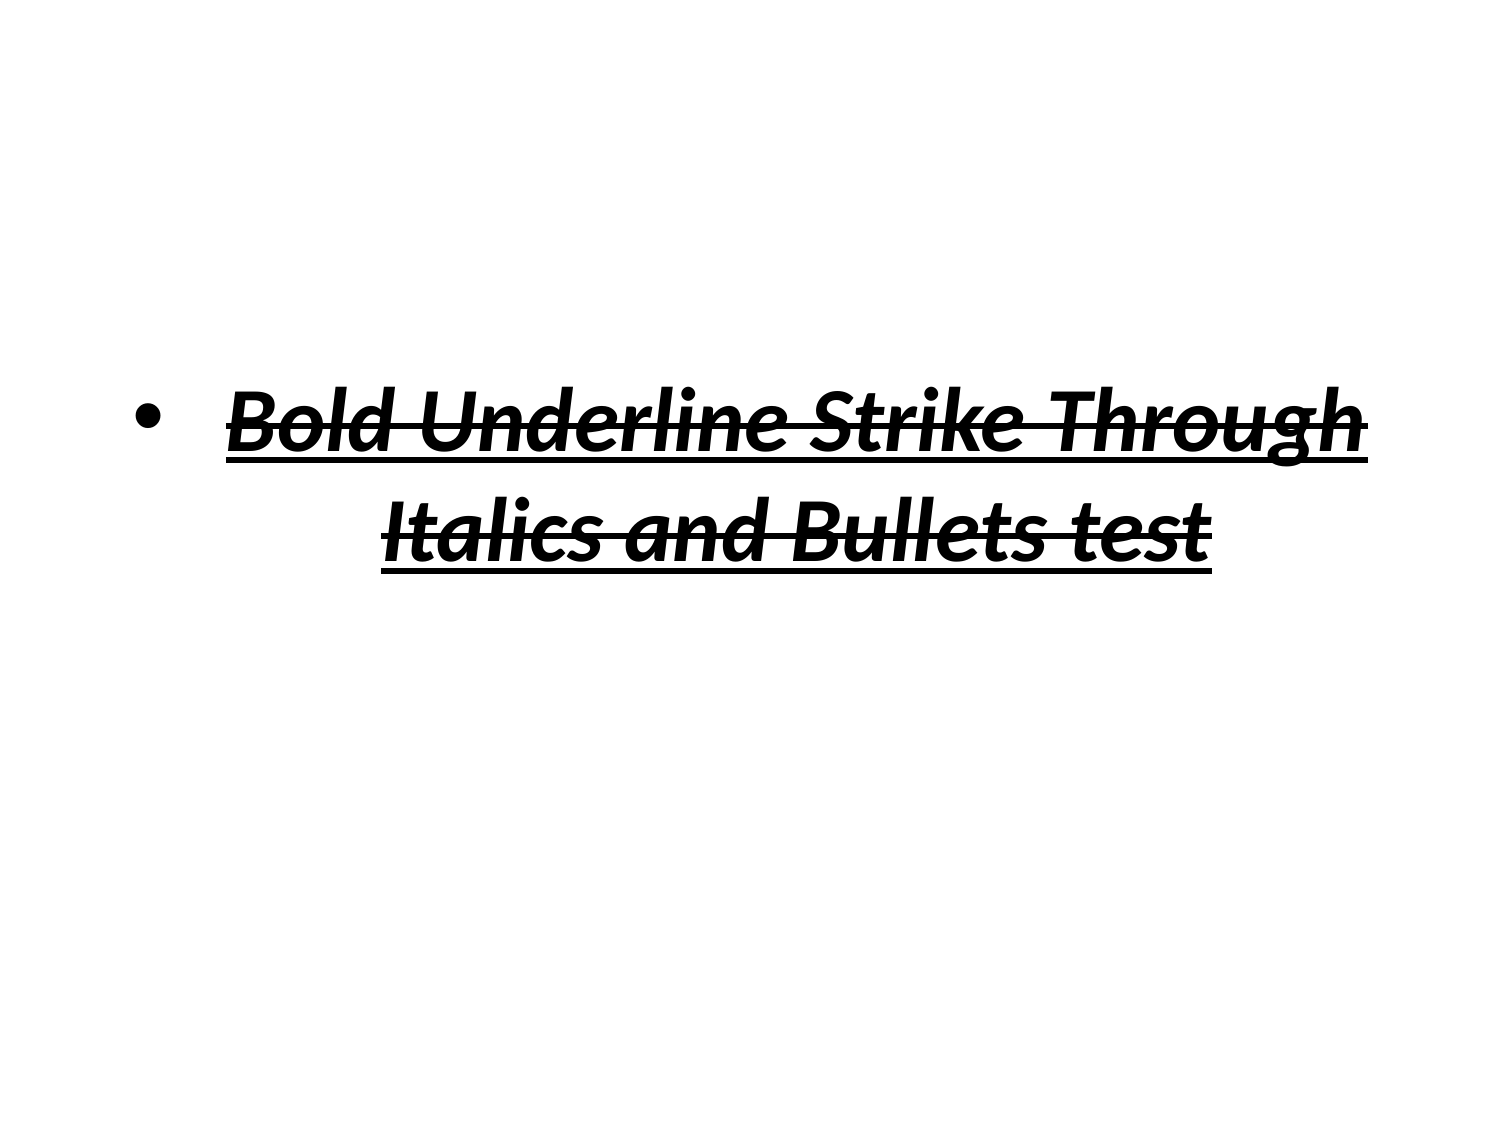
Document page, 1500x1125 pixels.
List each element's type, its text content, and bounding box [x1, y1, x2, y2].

title Bold Underline Strike Through Italics and Bullets test [112, 349, 1388, 591]
